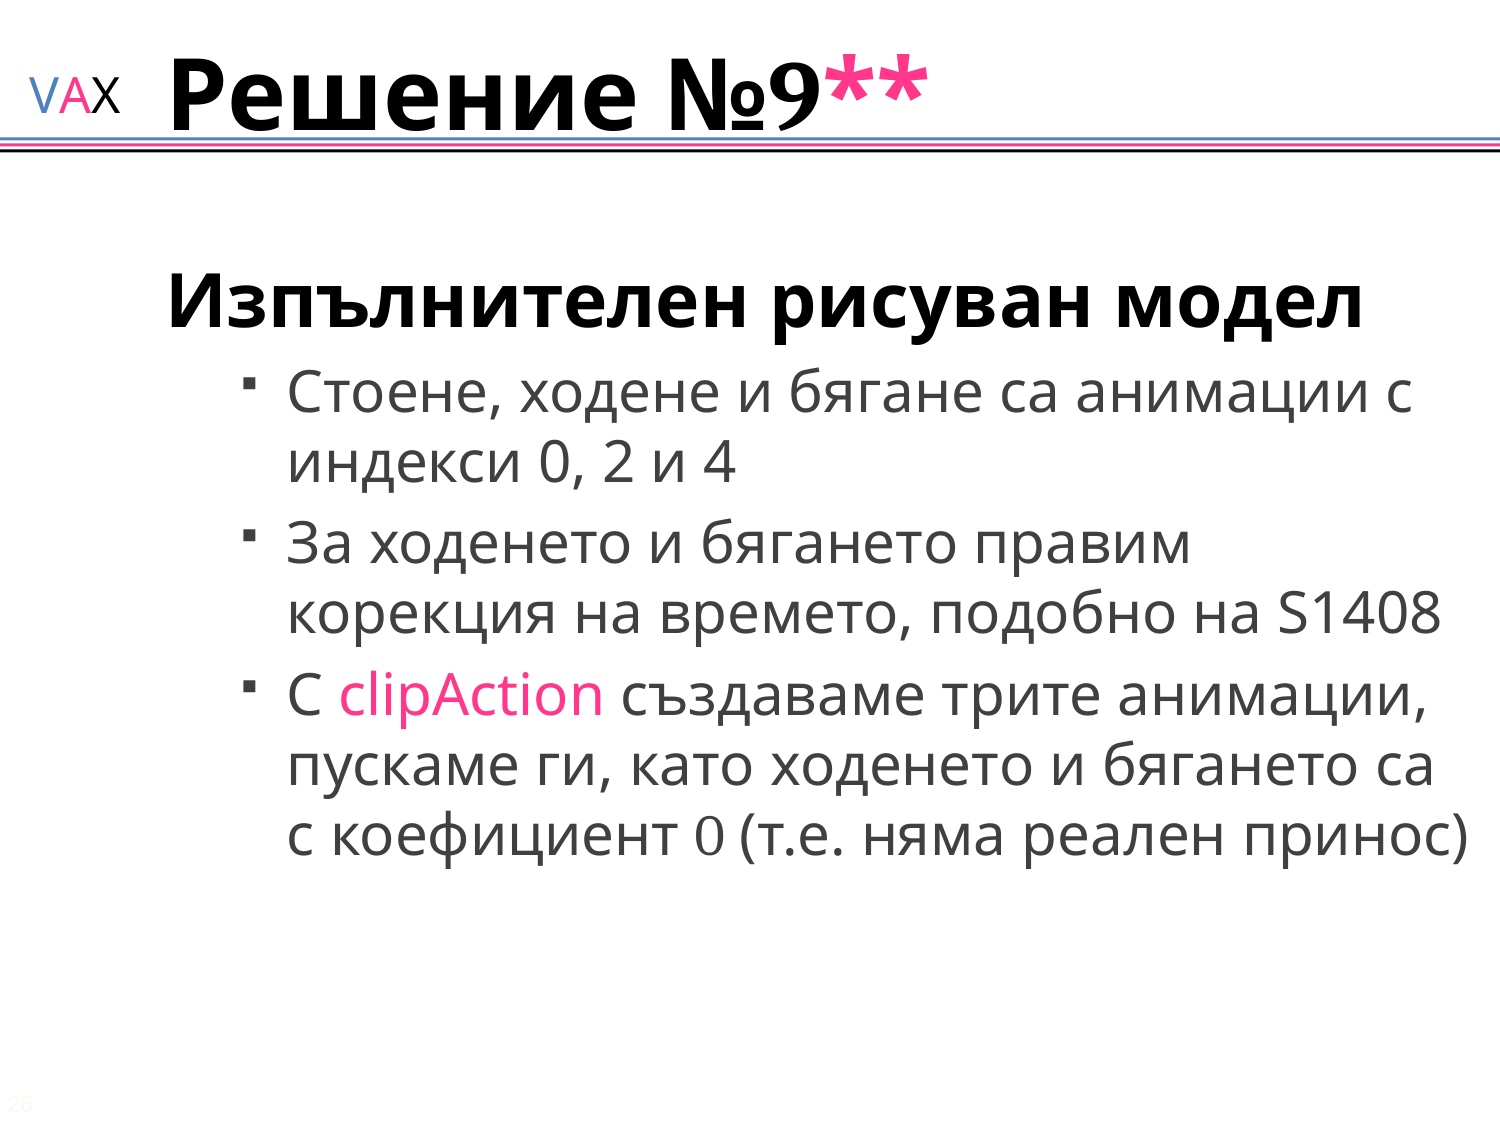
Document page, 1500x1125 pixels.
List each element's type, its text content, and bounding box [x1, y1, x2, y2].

list Изпълнителен рисуван модел Стоене, ходене и бягане са анимации с индекси 0, 2 и 4 За ходенето и бягането правим корекция на времето, подобно на S1408 С clipAction създаваме трите анимации, пускаме ги, като ходенето и бягането са с коефициент 0 (т.е. няма реален принос) [150, 200, 1488, 1113]
title Решение №9** [0, 37, 1500, 144]
